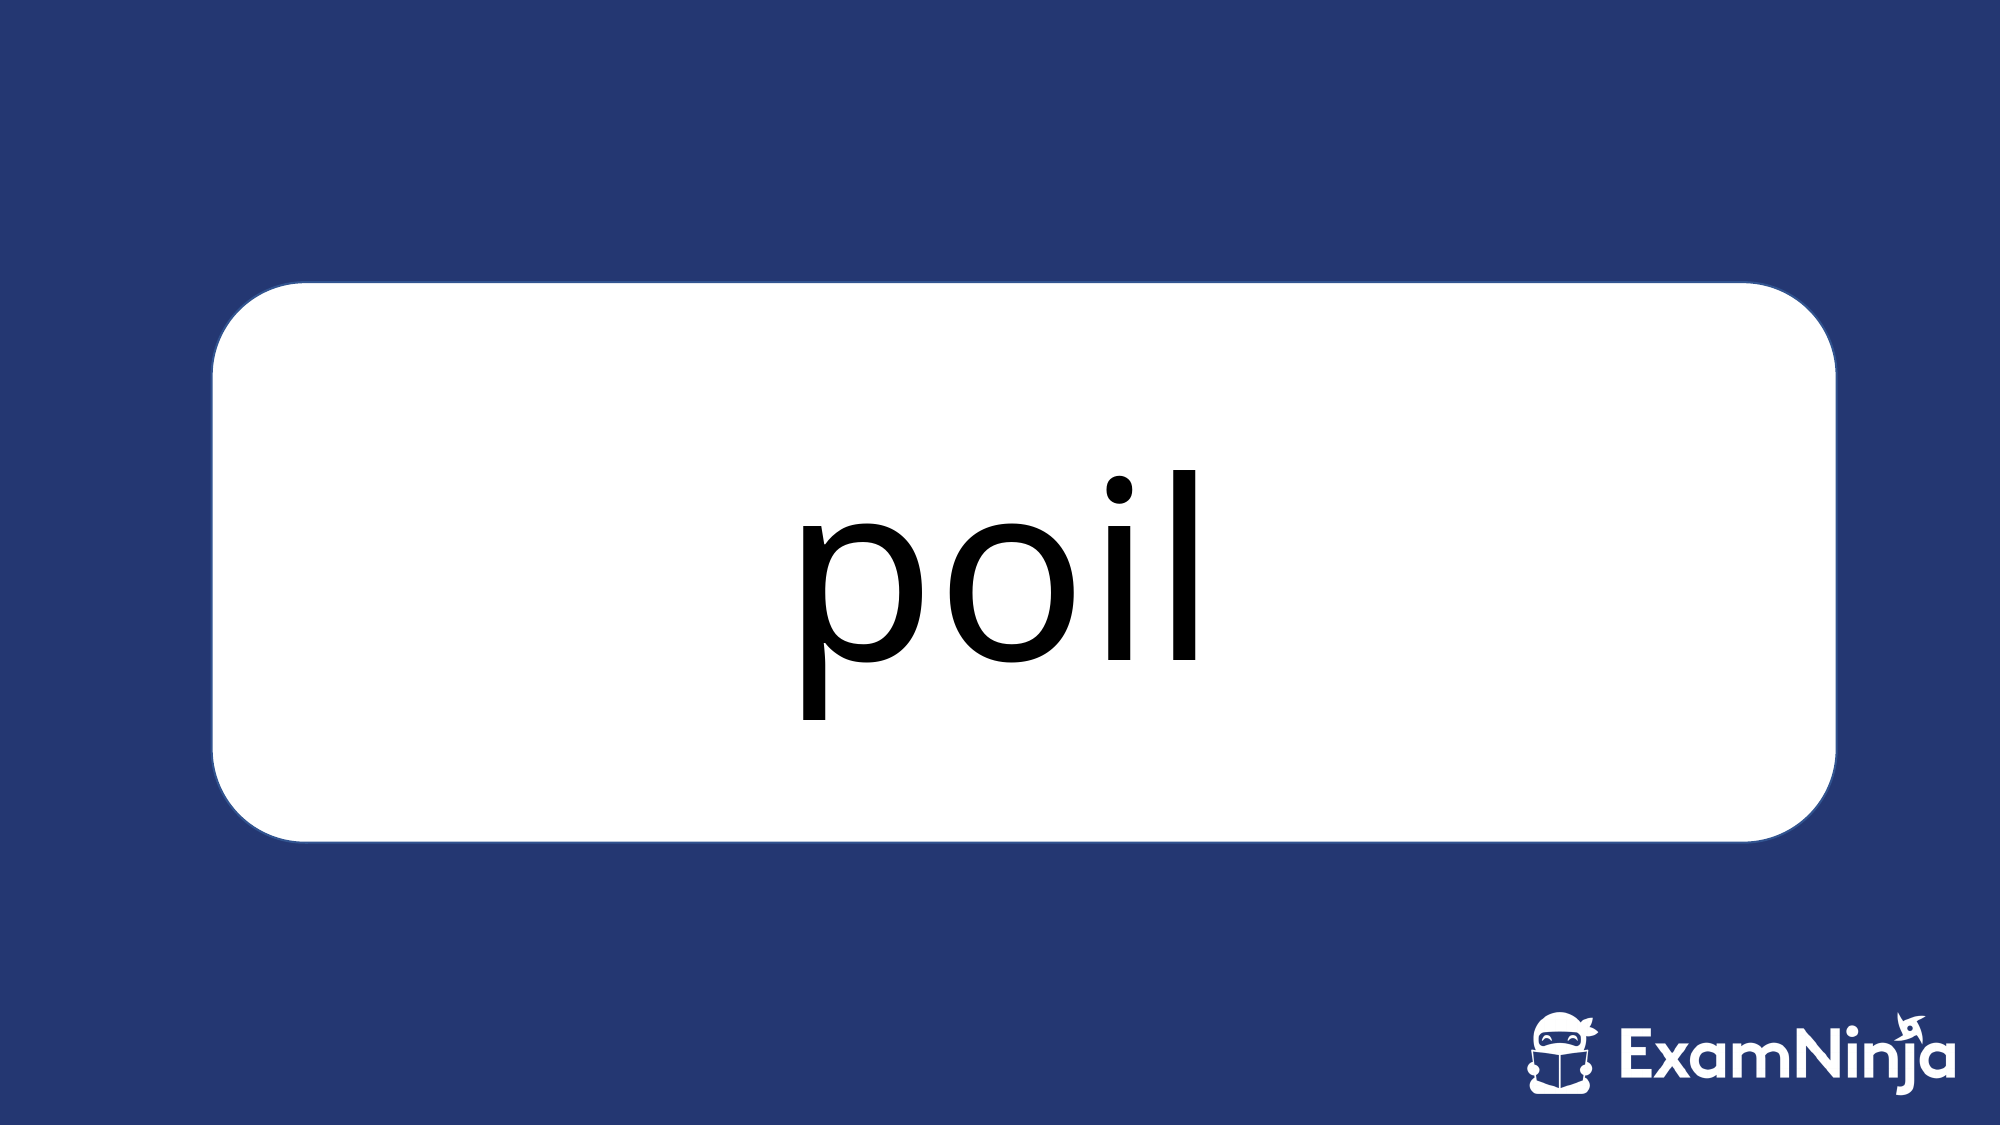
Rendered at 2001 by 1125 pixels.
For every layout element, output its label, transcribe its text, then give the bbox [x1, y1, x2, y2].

picture [1501, 1003, 1979, 1102]
text_box [210, 719, 1838, 844]
text_box [210, 281, 1838, 403]
text_box poil [143, 403, 1857, 719]
